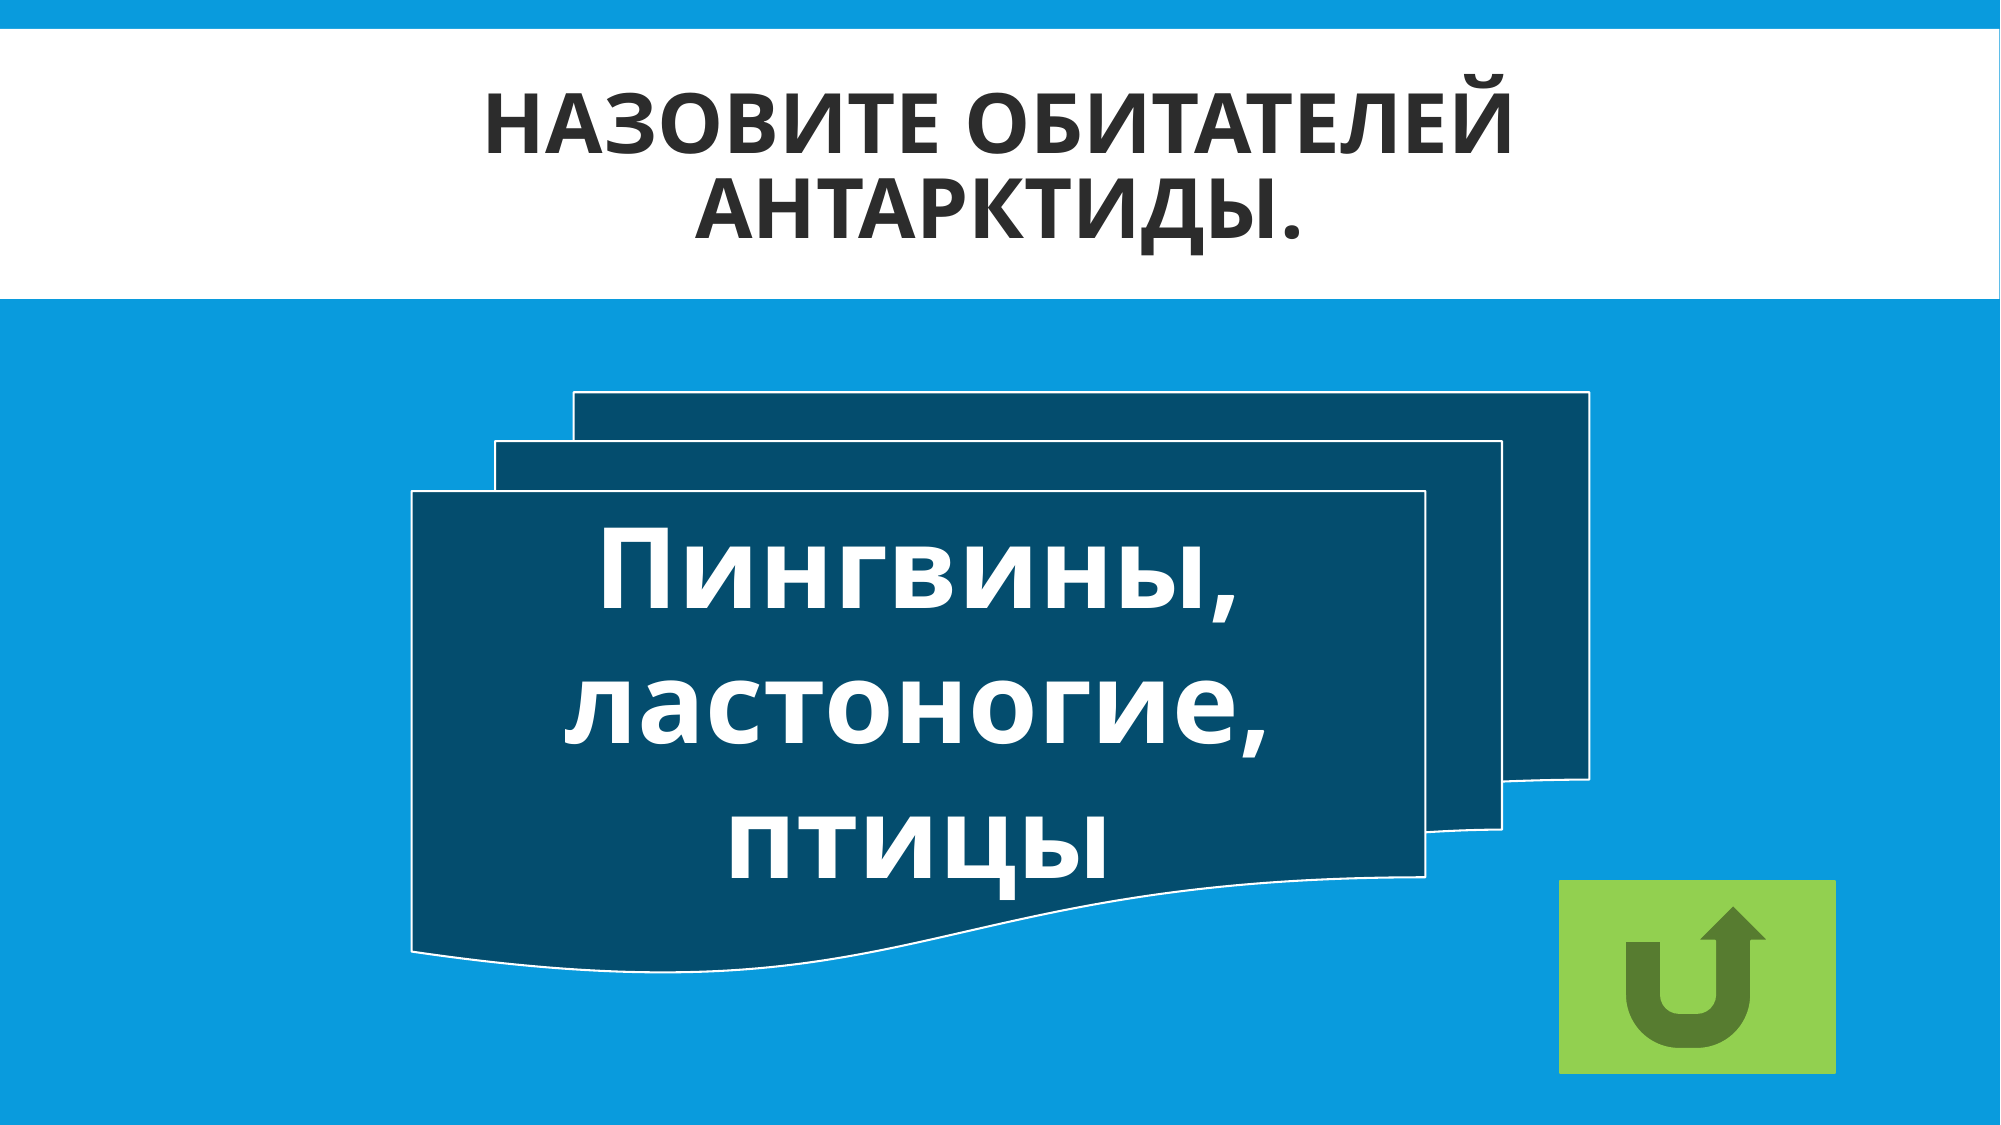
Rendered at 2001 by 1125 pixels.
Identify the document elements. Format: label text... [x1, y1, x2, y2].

text_box Пингвины, ластоногие, птицы [410, 391, 1591, 974]
title Назовите обитателей Антарктиды. [197, 46, 1803, 295]
text_box [1559, 880, 1836, 1074]
